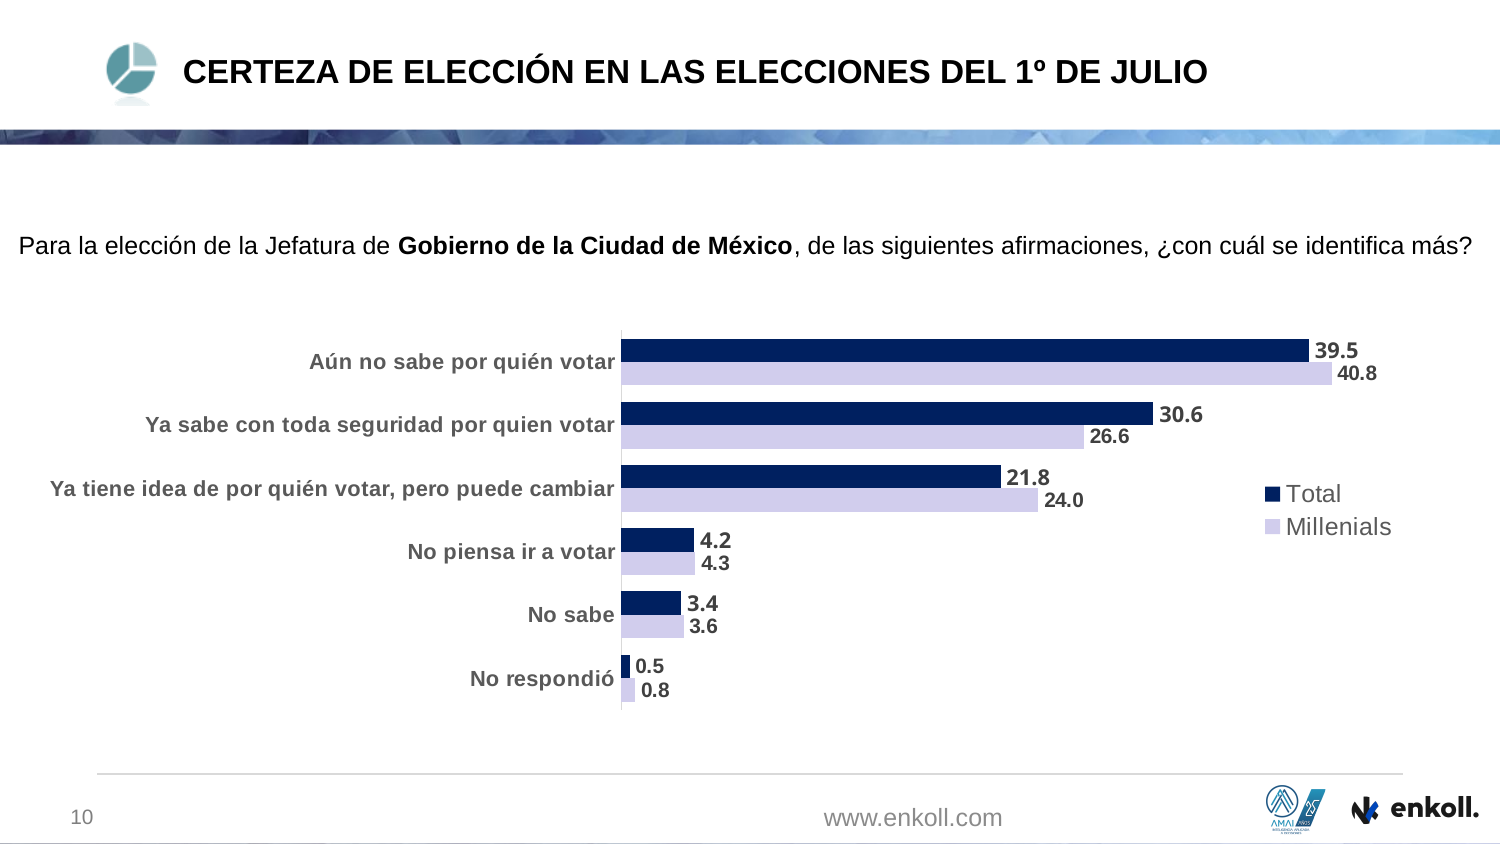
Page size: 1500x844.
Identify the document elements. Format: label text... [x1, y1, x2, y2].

title CERTEZA DE ELECCIÓN EN LAS ELECCIONES DEL 1º DE JULIO [167, 15, 1474, 126]
picture [1265, 784, 1326, 789]
text_box www.enkoll.com [660, 793, 1167, 839]
picture [93, 34, 165, 107]
chart [31, 329, 1426, 712]
slide_number 10 [55, 789, 1500, 844]
picture [0, 130, 1500, 144]
text_box Para la elección de la Jefatura de Gobierno de la Ciudad de México, de las siguientes afirmaciones, ¿con cuál se identifica más? [2, 215, 1490, 267]
